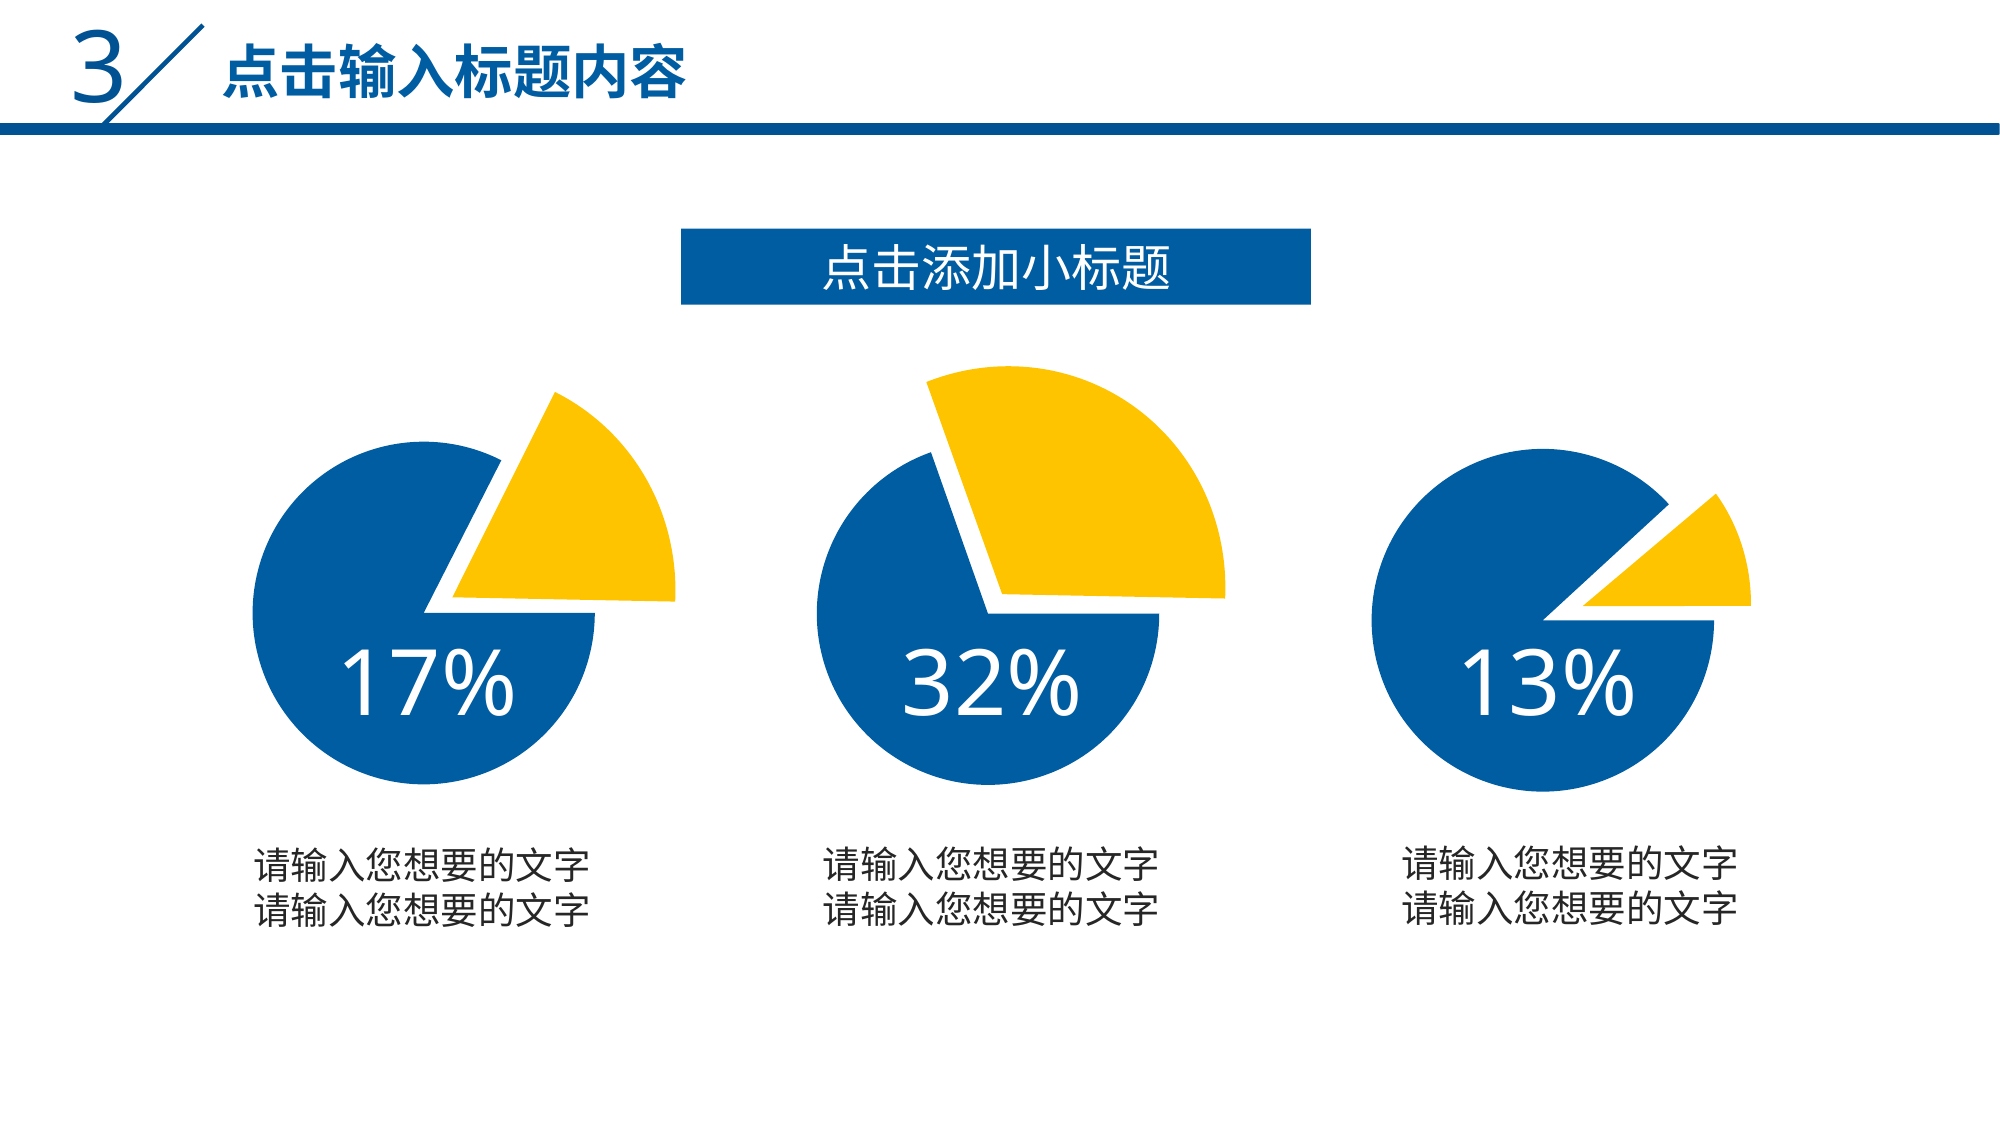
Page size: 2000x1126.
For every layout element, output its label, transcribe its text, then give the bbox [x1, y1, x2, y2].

text_box [1695, 618, 1717, 704]
text_box [814, 450, 1162, 787]
text_box [1580, 491, 1754, 609]
text_box [924, 364, 1228, 601]
text_box 32% [886, 616, 1163, 742]
text_box 点击添加小标题 [679, 227, 1313, 307]
text_box [1369, 446, 1671, 794]
text_box 请输入您想要的文字 请输入您想要的文字 [238, 834, 627, 940]
text_box 点击输入标题内容 [185, 27, 725, 113]
text_box 请输入您想要的文字 请输入您想要的文字 [1386, 832, 1768, 938]
text_box 13% [1441, 616, 1695, 742]
text_box [450, 389, 678, 604]
text_box [250, 439, 597, 787]
text_box 请输入您想要的文字 请输入您想要的文字 [807, 834, 1194, 939]
text_box 17% [321, 616, 570, 742]
